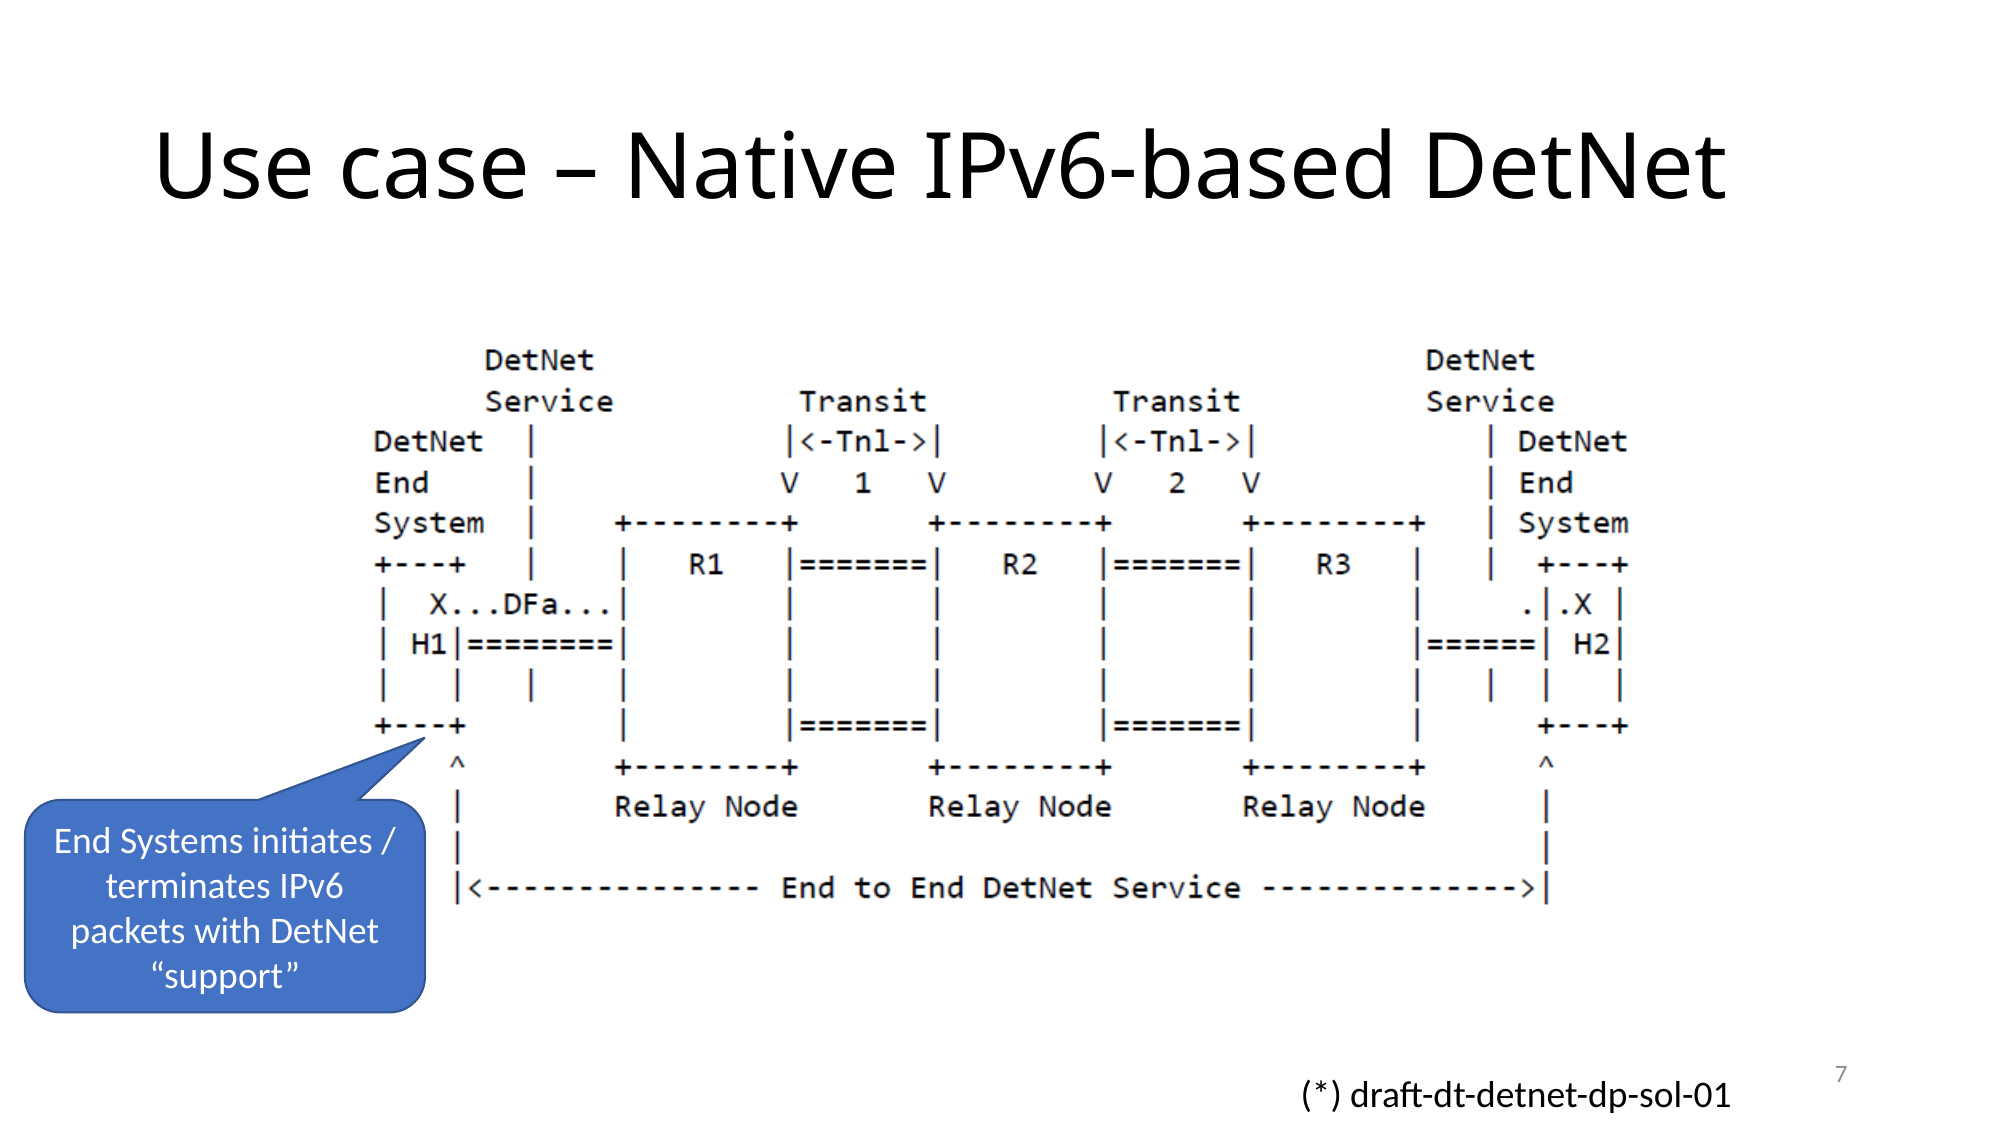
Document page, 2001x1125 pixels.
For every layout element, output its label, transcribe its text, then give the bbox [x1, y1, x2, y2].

picture [348, 337, 1652, 925]
slide_number 7 [1412, 1042, 1863, 1103]
title Use case – Native IPv6-based DetNet [137, 59, 1863, 278]
text_box (*) draft-dt-detnet-dp-sol-01 [1285, 1062, 1747, 1123]
text_box End Systems initiates / terminates IPv6 packets with DetNet “support” [23, 765, 426, 1014]
